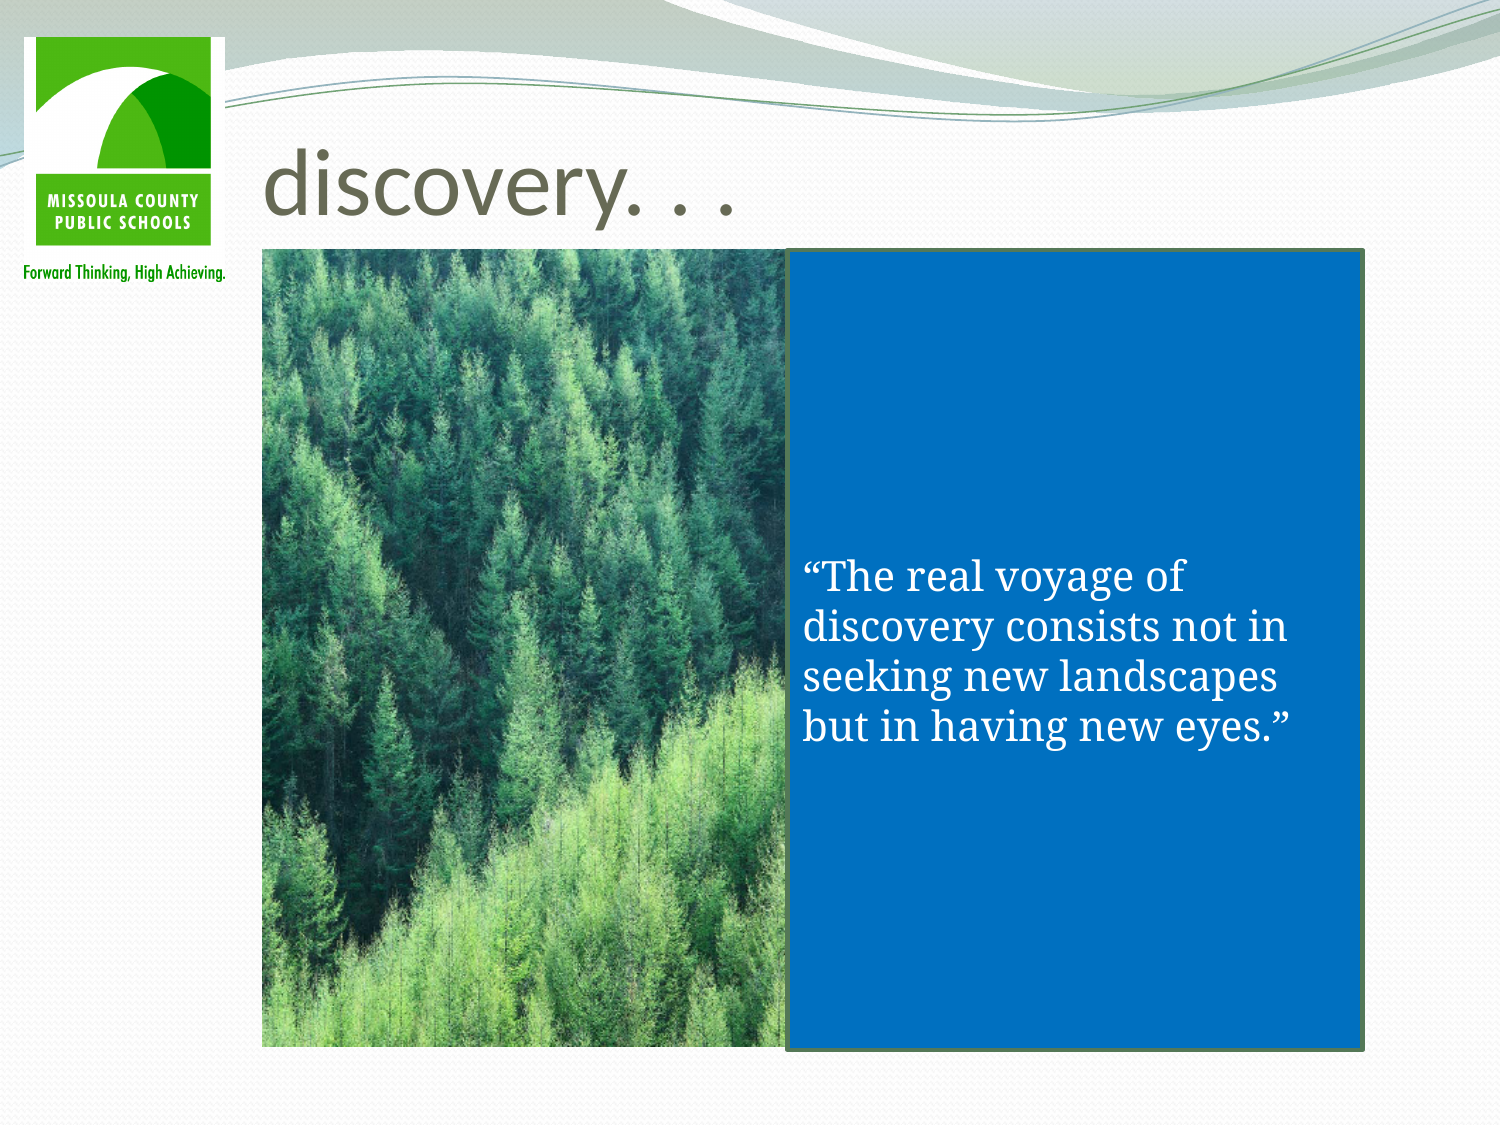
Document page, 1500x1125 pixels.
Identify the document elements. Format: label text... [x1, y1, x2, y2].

title discovery. . . [232, 112, 1388, 263]
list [262, 249, 1363, 1047]
picture [24, 37, 226, 282]
table_cell [255, 250, 262, 263]
